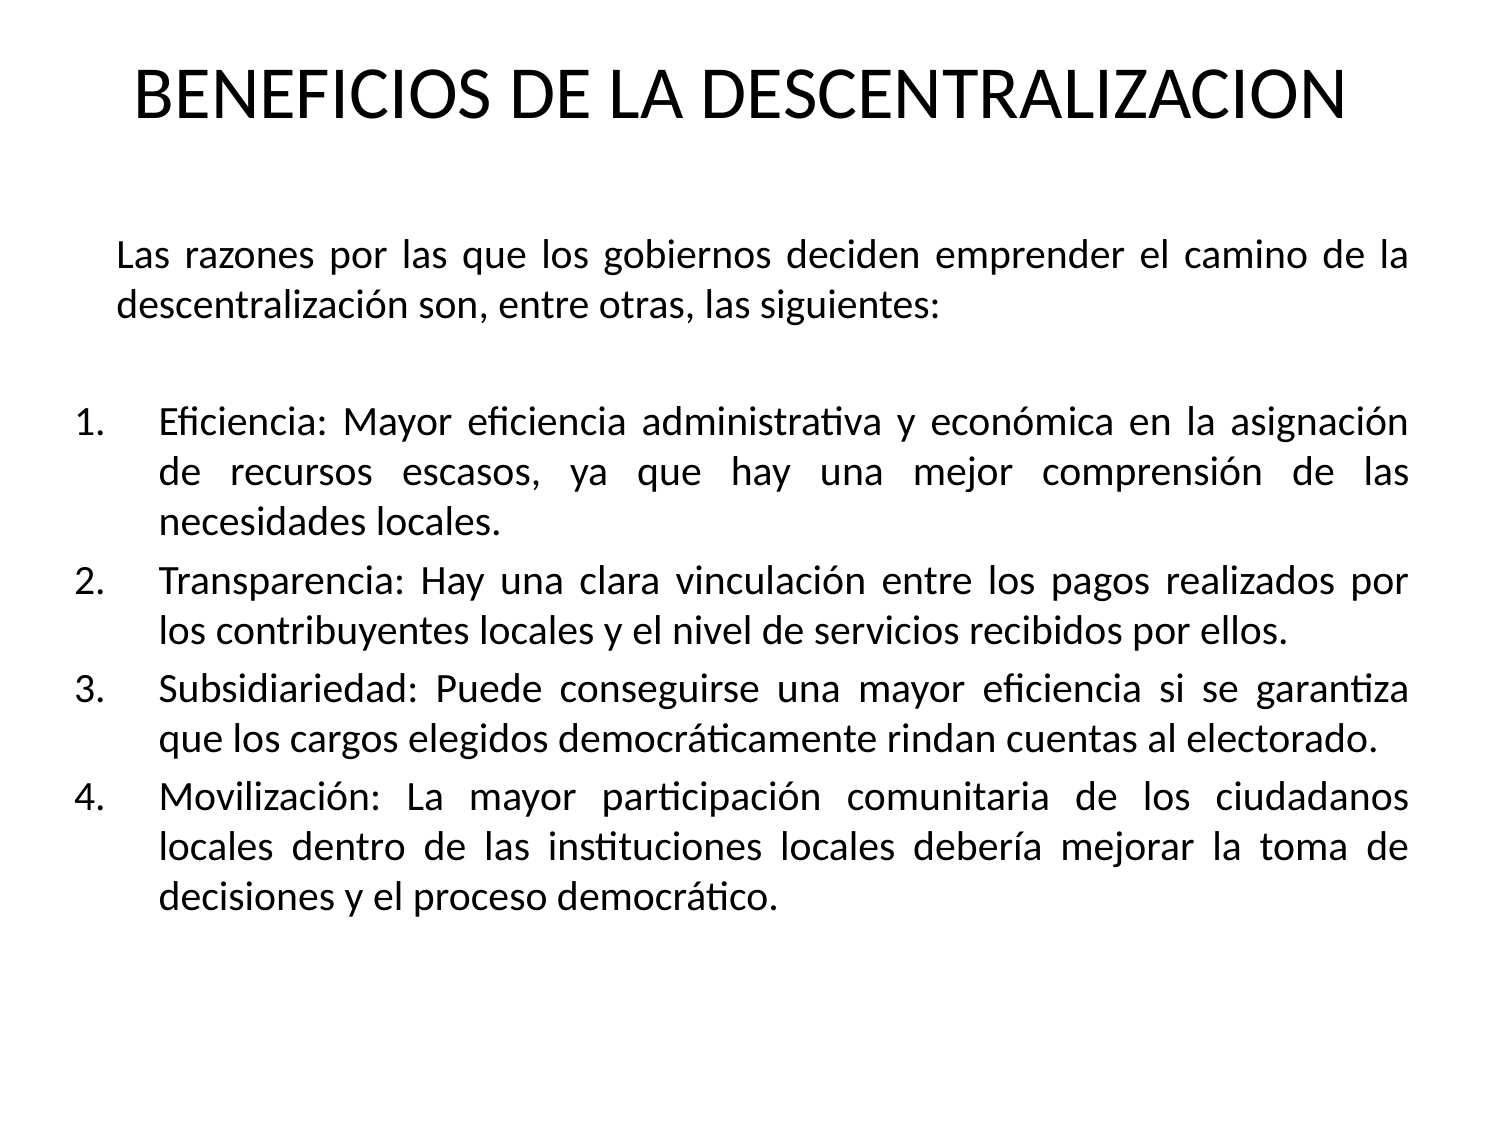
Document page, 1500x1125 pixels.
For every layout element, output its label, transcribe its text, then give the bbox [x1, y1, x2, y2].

title BENEFICIOS DE LA DESCENTRALIZACION [0, 30, 1500, 147]
list Las razones por las que los gobiernos deciden emprender el camino de la descentralización son, entre otras, las siguientes: Eficiencia: Mayor eficiencia administrativa y económica en la asignación de recursos escasos, ya que hay una mejor comprensión de las necesidades locales. Transparencia: Hay una clara vinculación entre los pagos realizados por los contribuyentes locales y el nivel de servicios recibidos por ellos. Subsidiariedad: Puede conseguirse una mayor eficiencia si se garantiza que los cargos elegidos democráticamente rindan cuentas al electorado. Movilización: La mayor participación comunitaria de los ciudadanos locales dentro de las instituciones locales debería mejorar la toma de decisiones y el proceso democrático. [41, 219, 1425, 1059]
